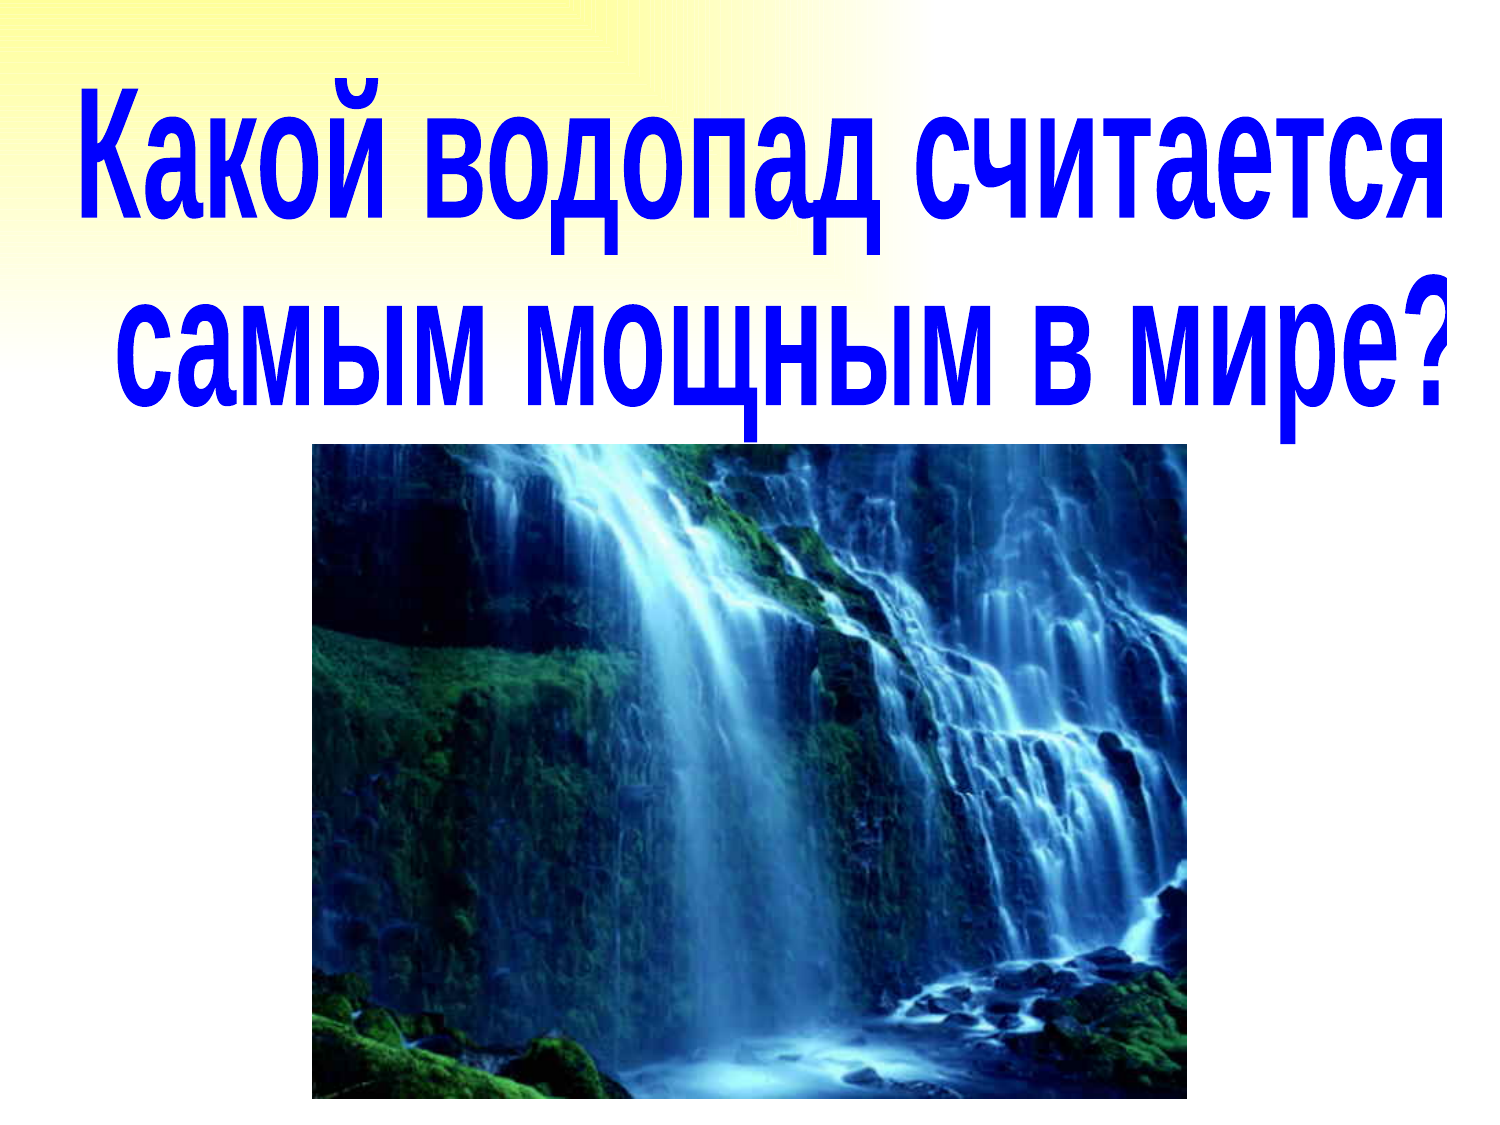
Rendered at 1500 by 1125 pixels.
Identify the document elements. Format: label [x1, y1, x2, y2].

picture [312, 444, 1188, 1099]
